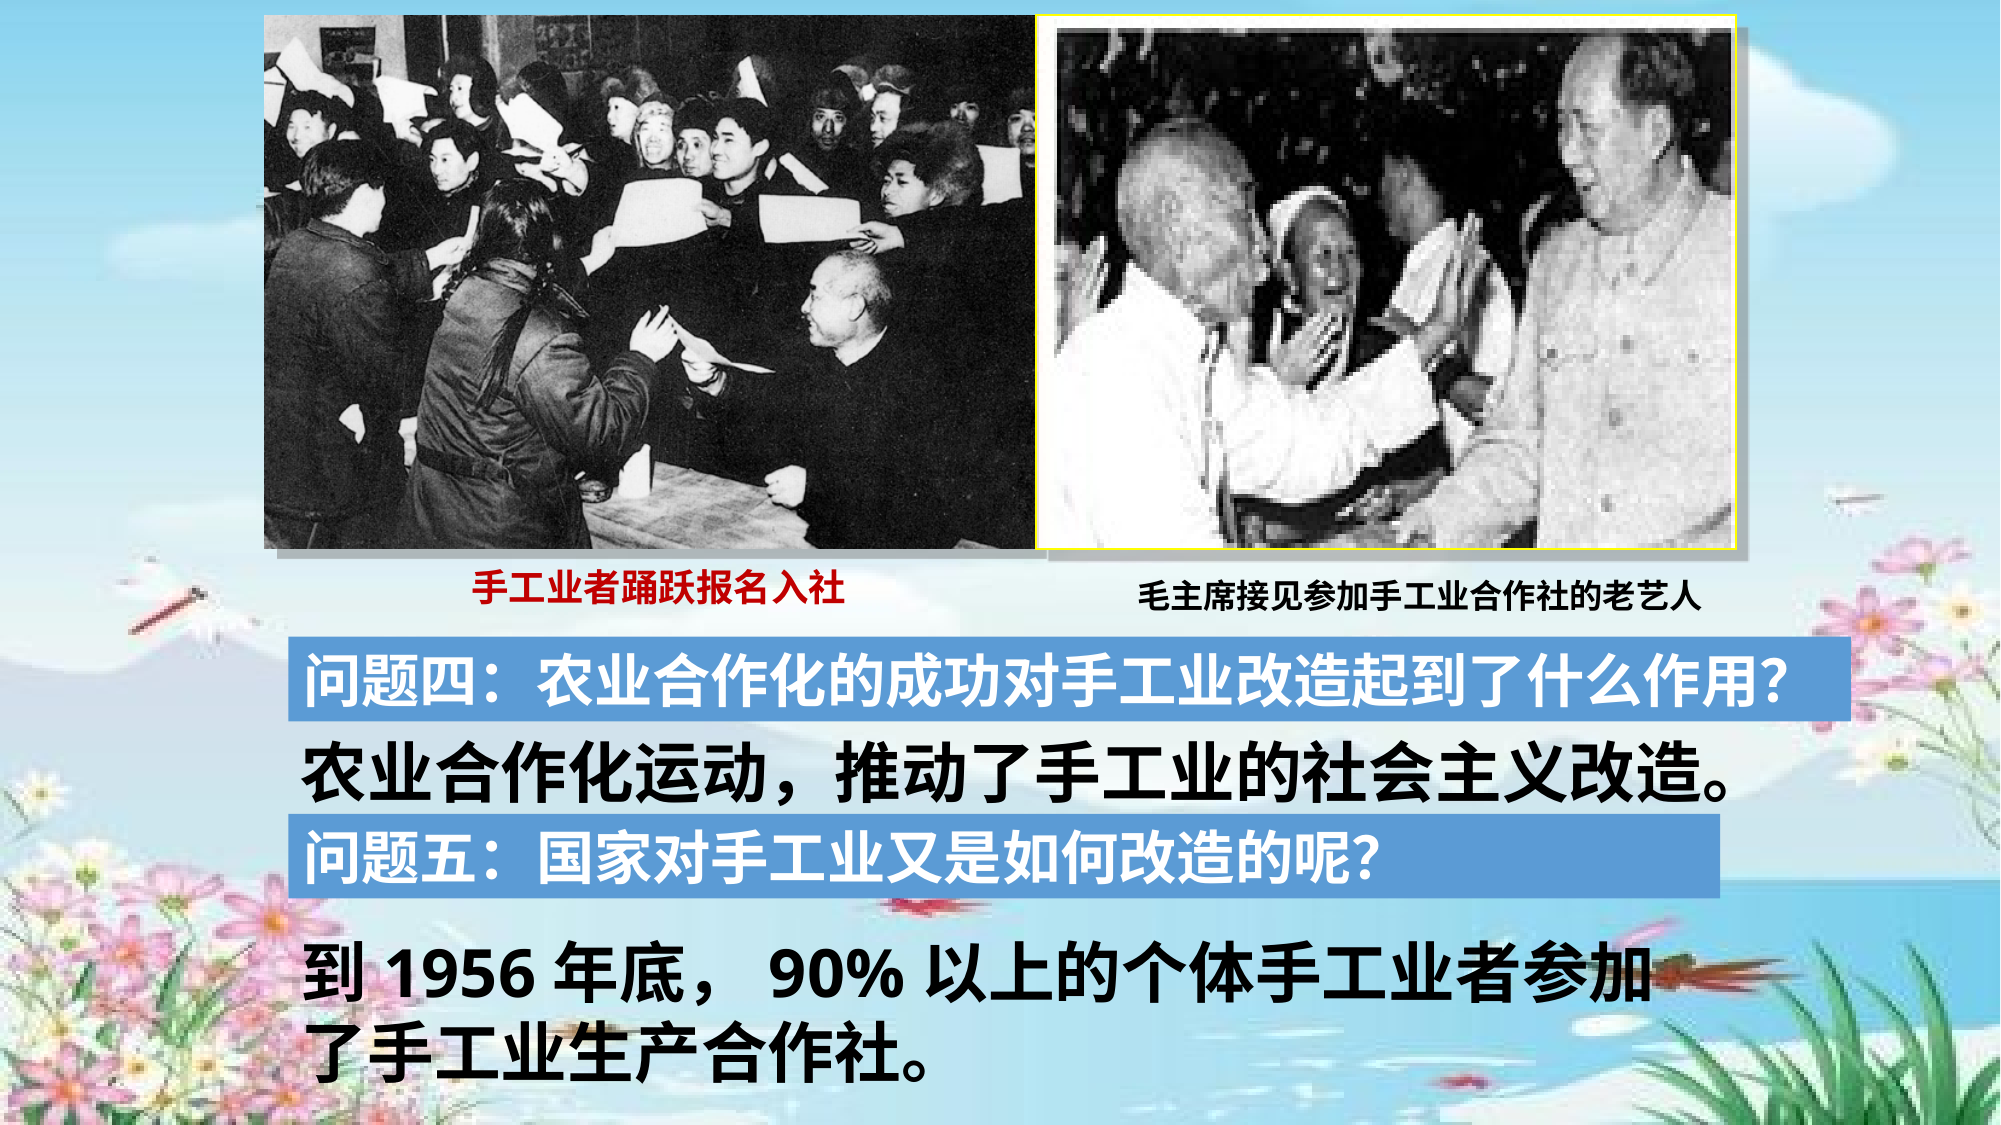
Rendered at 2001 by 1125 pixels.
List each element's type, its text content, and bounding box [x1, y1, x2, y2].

text_box 问题五：国家对手工业又是如何改造的呢？ [288, 813, 1721, 899]
picture [0, 0, 2001, 1125]
text_box 农业合作化运动，推动了手工业的社会主义改造。 [286, 723, 1746, 819]
text_box 毛主席接见参加手工业合作社的老艺人 [1122, 568, 1718, 623]
text_box 到1956年底，90%以上的个体手工业者参加了手工业生产合作社。 [286, 922, 1736, 1098]
text_box 手工业者踊跃报名入社 [158, 536, 1159, 637]
text_box 问题四：农业合作化的成功对手工业改造起到了什么作用？ [288, 636, 1851, 722]
